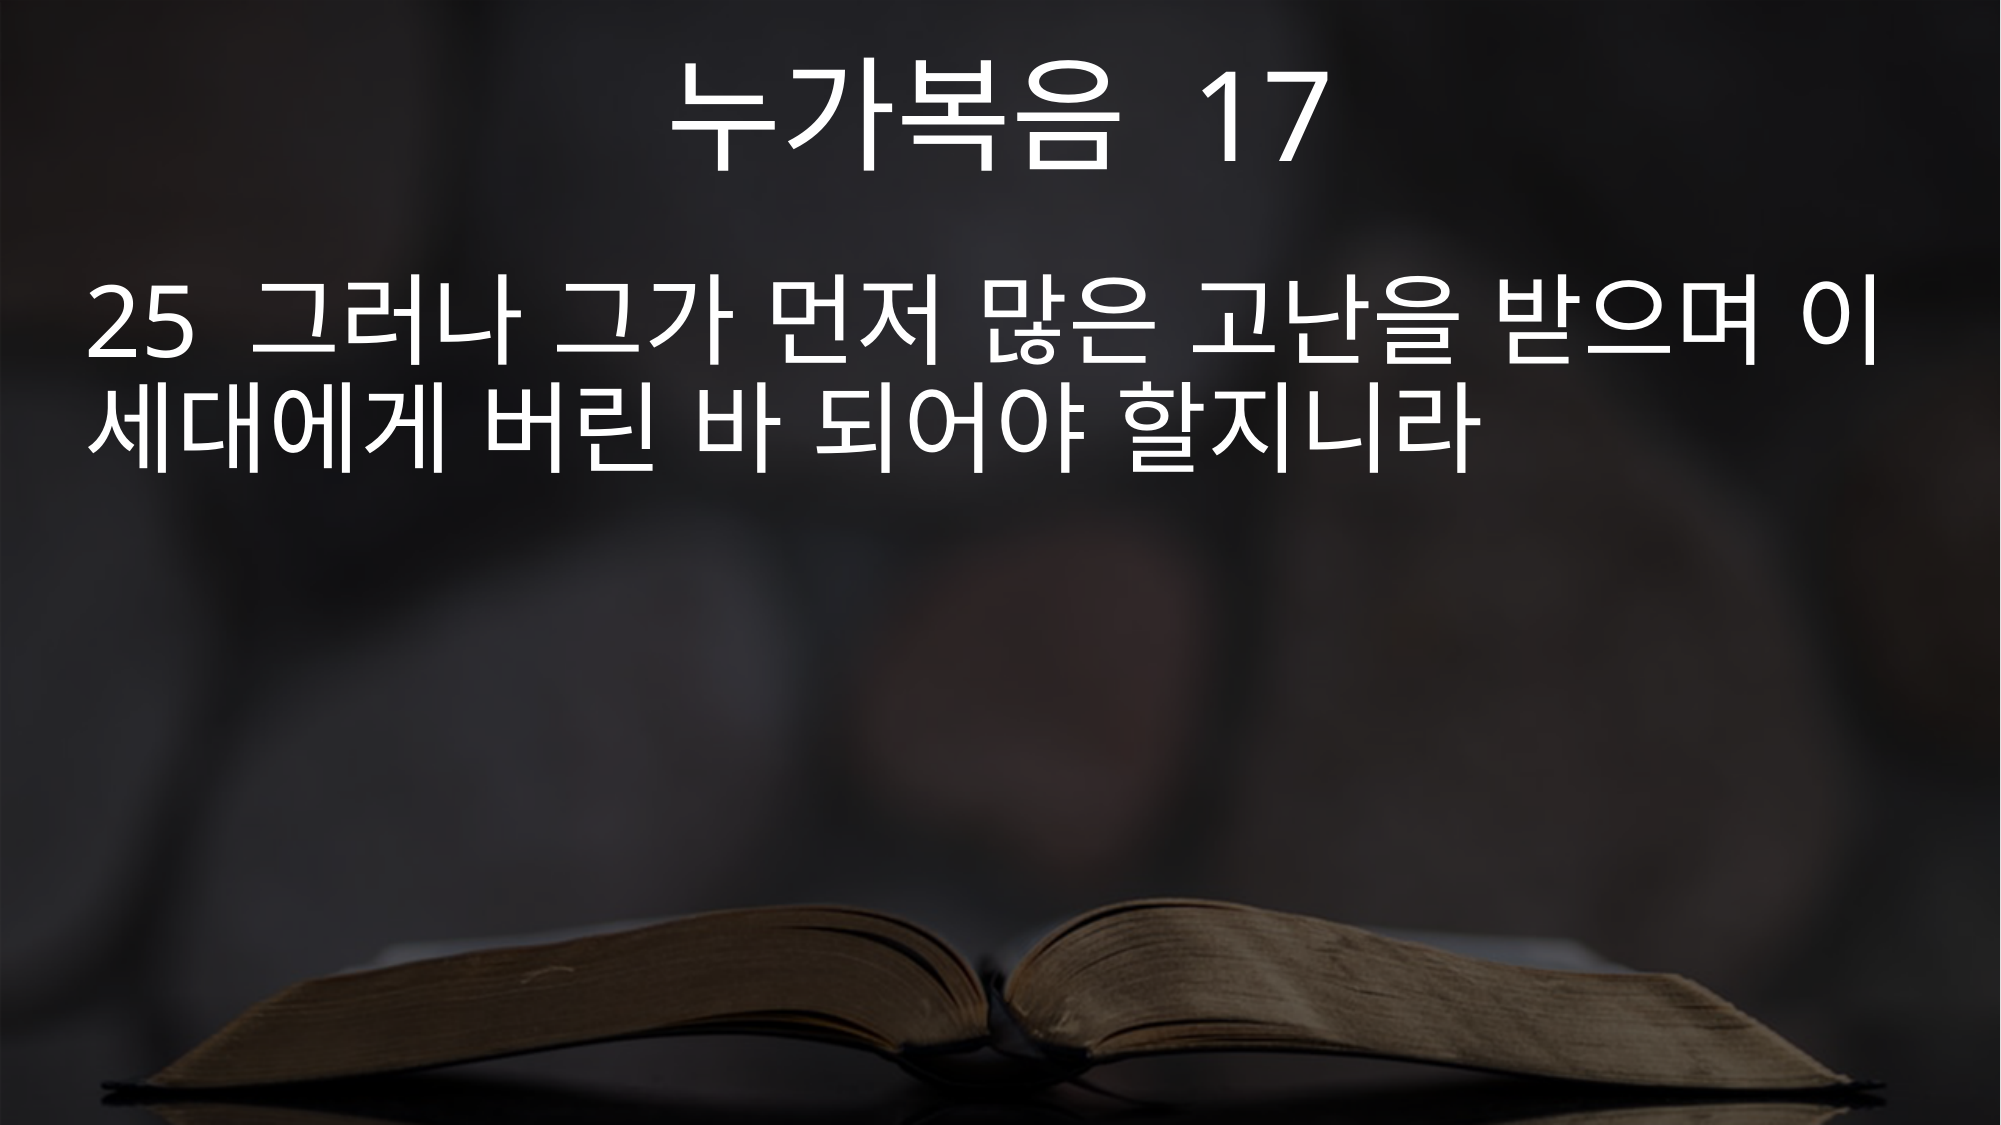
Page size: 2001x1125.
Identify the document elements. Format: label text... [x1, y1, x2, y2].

footer 누가복음 17 [0, 32, 2000, 192]
picture [0, 0, 2001, 1125]
list 25 그러나 그가 먼저 많은 고난을 받으며 이 세대에게 버린 바 되어야 할지니라 [69, 263, 1953, 423]
